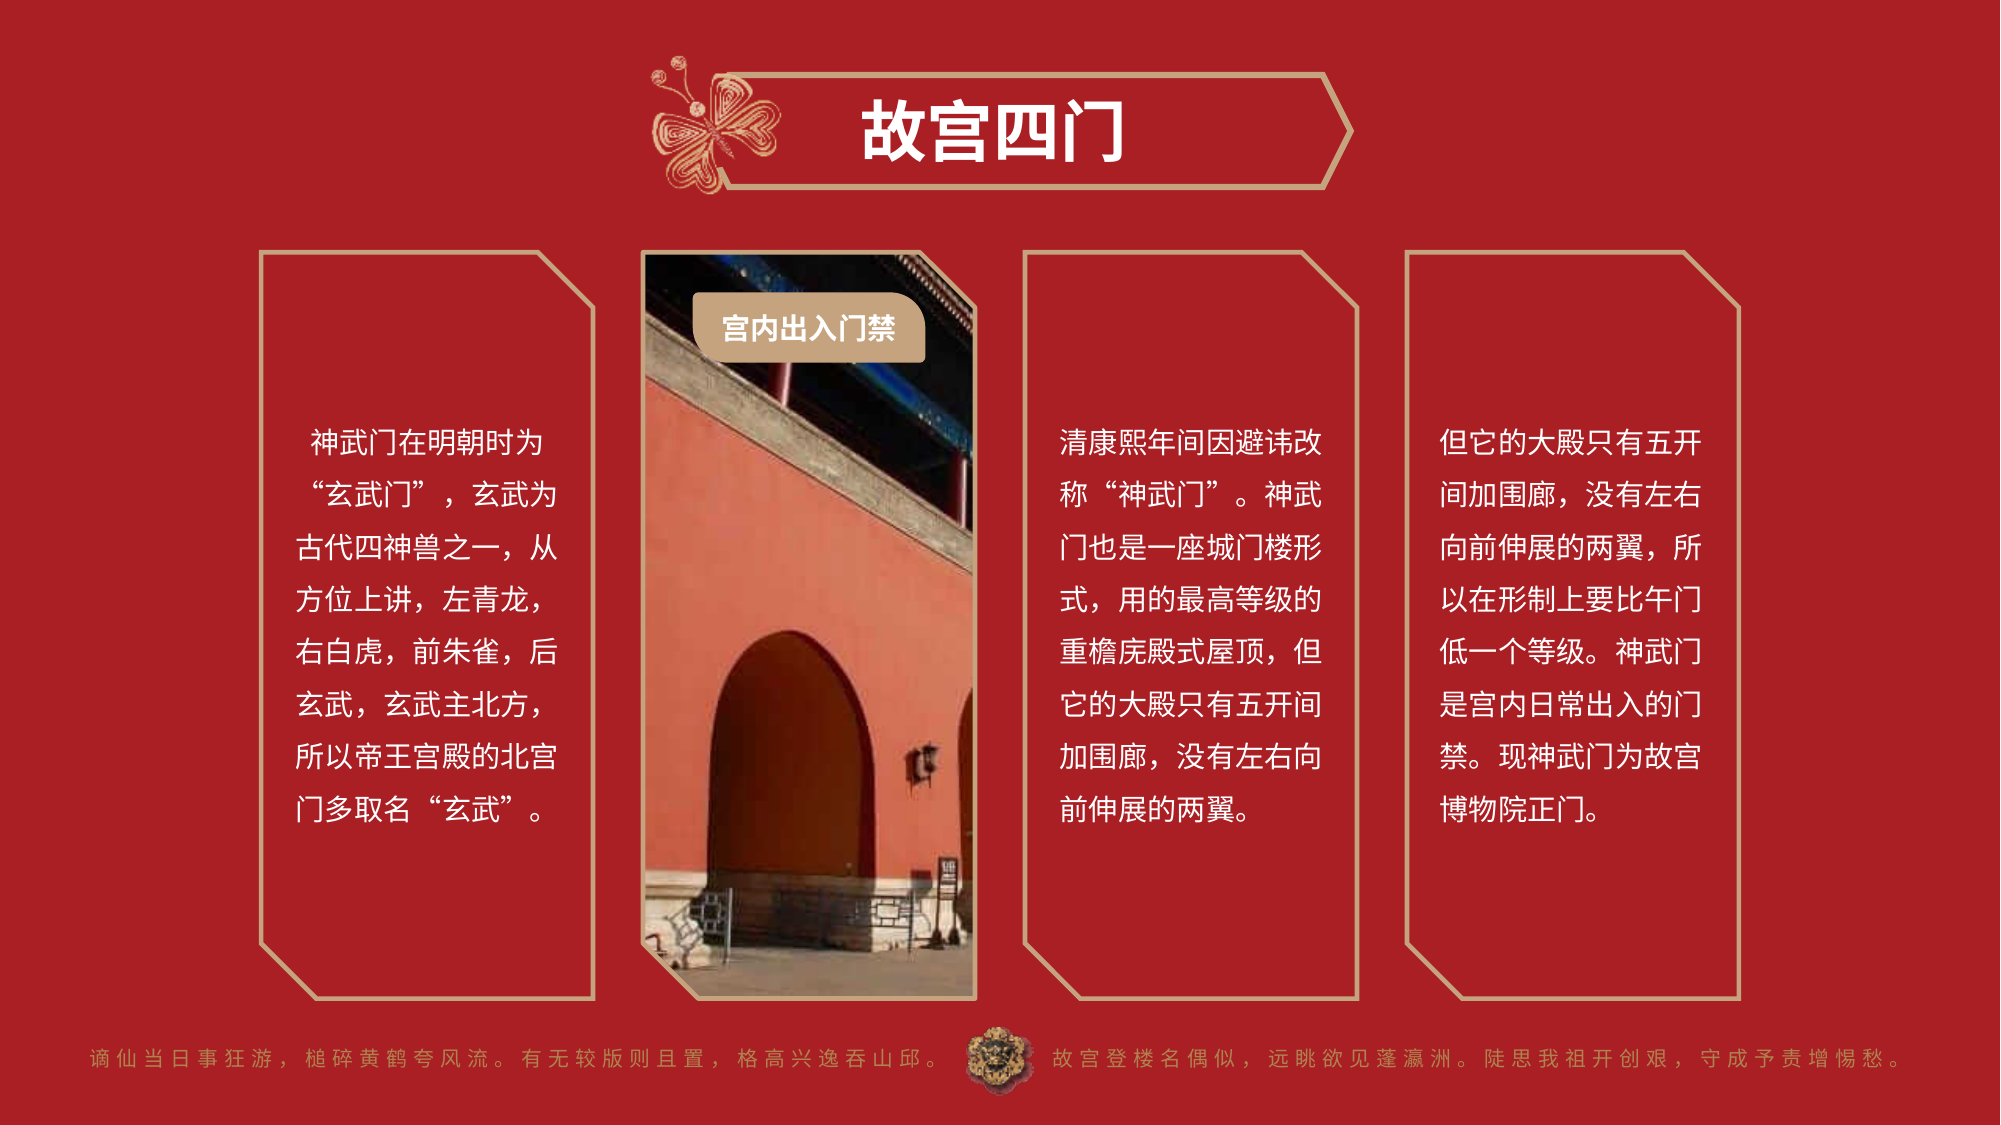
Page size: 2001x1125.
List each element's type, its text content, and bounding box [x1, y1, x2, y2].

picture [965, 1027, 1034, 1096]
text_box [260, 252, 1739, 999]
text_box 故宫四门 [845, 82, 1255, 178]
